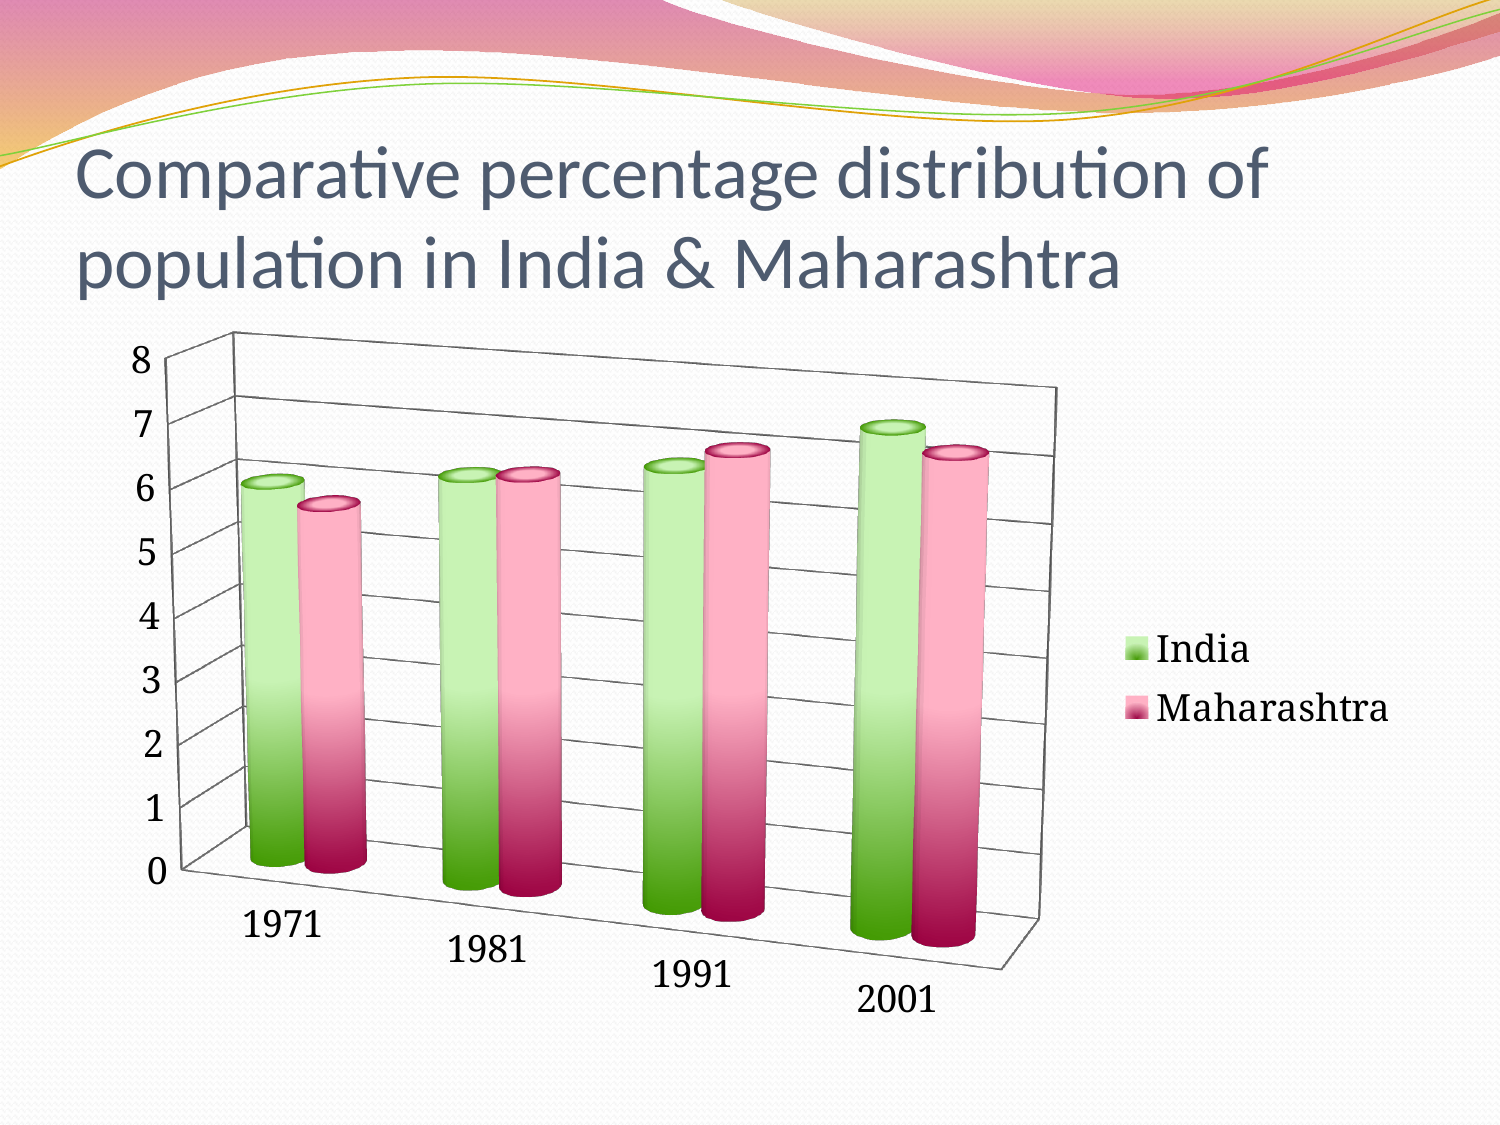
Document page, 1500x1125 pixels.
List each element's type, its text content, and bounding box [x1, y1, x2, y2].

chart [74, 317, 1426, 1038]
title Comparative percentage distribution of population in India & Maharashtra [74, 115, 1426, 304]
